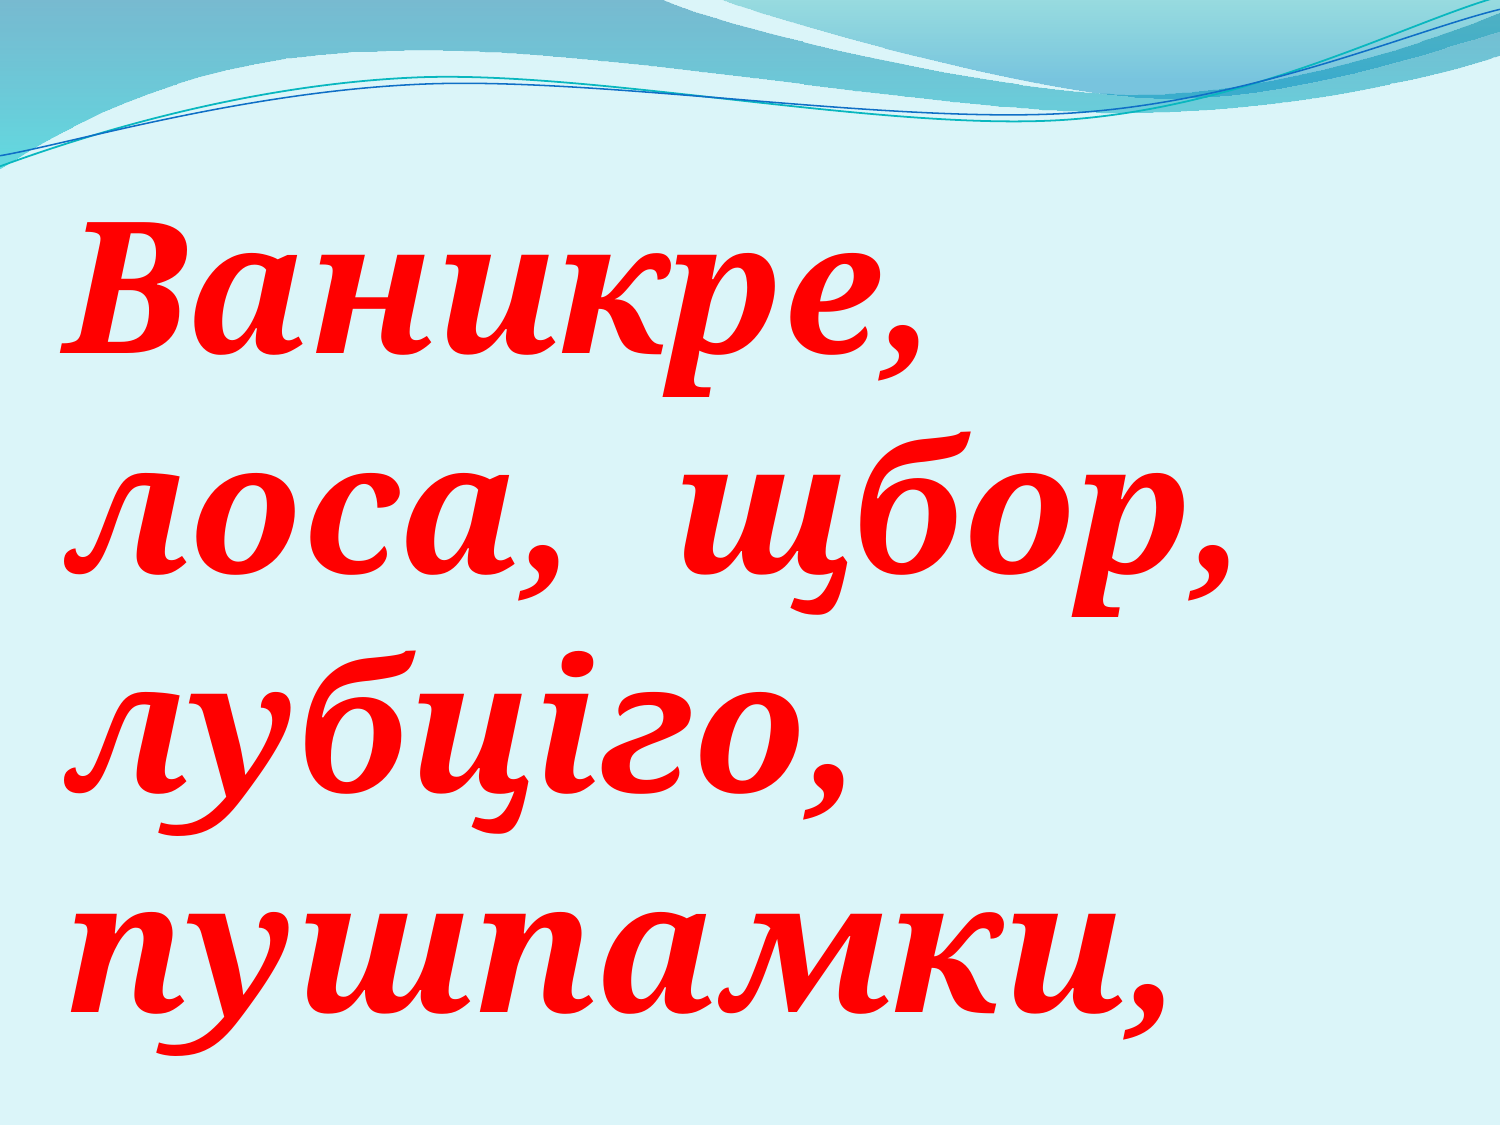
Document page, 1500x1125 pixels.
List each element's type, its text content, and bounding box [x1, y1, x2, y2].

text_box Ваникре, лоса, щбор, лубціго, пушпамки, нисирки [50, 162, 1450, 1125]
